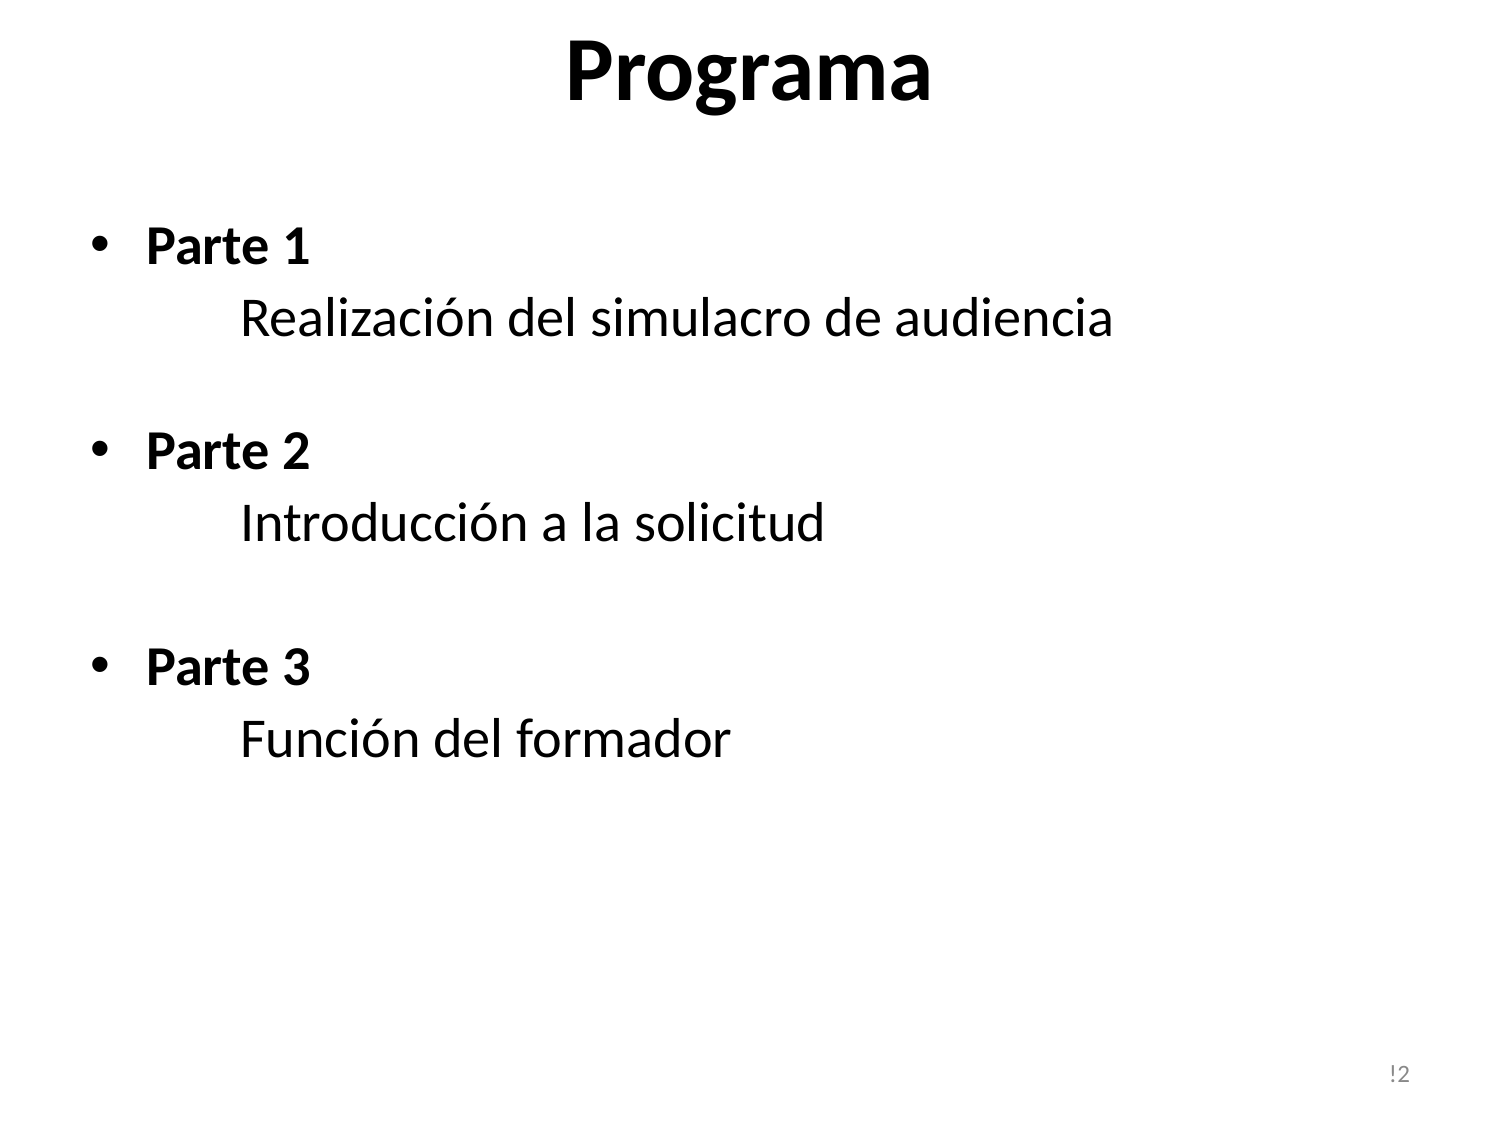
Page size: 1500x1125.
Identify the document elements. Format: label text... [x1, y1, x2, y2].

title Programa [75, 0, 1425, 128]
slide_number !2 [1074, 1042, 1425, 1103]
list Parte 1 Realización del simulacro de audiencia Parte 2 Introducción a la solicitud Parte 3 Función del formador [75, 208, 1472, 1013]
